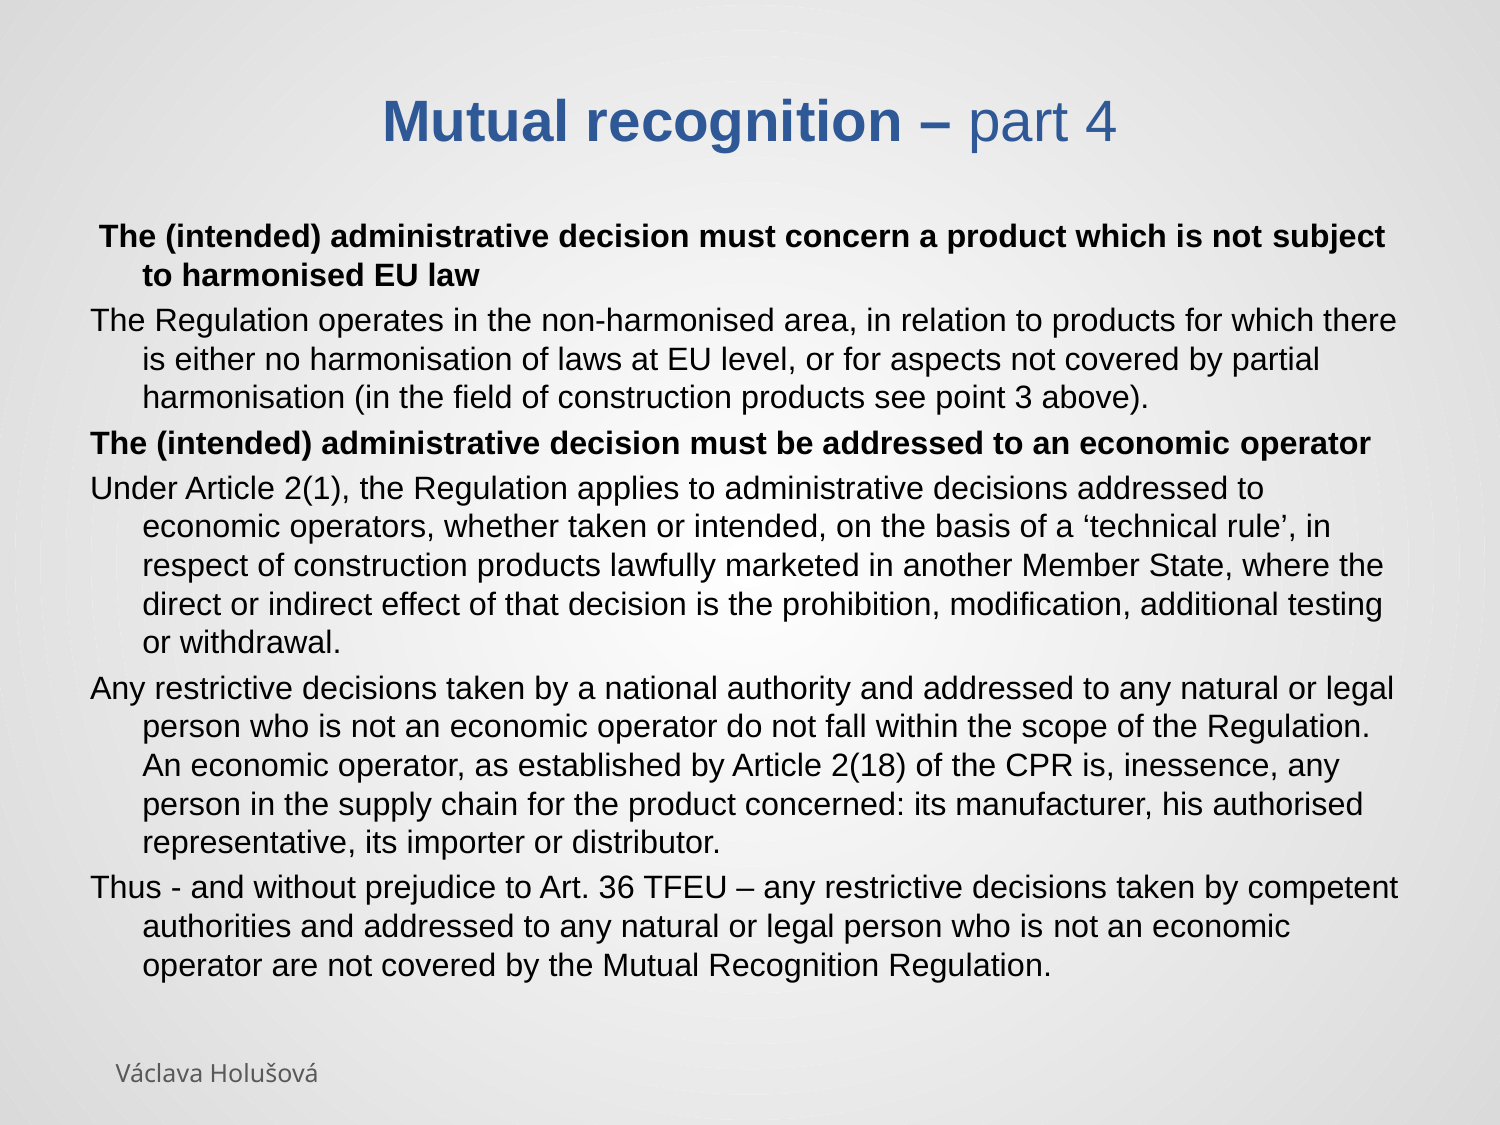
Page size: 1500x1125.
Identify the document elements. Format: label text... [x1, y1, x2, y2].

title Mutual recognition – part 4 [75, 0, 1425, 161]
footer Václava Holušová [108, 1042, 576, 1103]
list The (intended) administrative decision must concern a product which is not subject to harmonised EU law The Regulation operates in the non-harmonised area, in relation to products for which there is either no harmonisation of laws at EU level, or for aspects not covered by partial harmonisation (in the field of construction products see point 3 above). The (intended) administrative decision must be addressed to an economic operator Under Article 2(1), the Regulation applies to administrative decisions addressed to economic operators, whether taken or intended, on the basis of a ‘technical rule’, in respect of construction products lawfully marketed in another Member State, where the direct or indirect effect of that decision is the prohibition, modification, additional testing or withdrawal. Any restrictive decisions taken by a national authority and addressed to any natural or legal person who is not an economic operator do not fall within the scope of the Regulation. An economic operator, as established by Article 2(18) of the CPR is, inessence, any person in the supply chain for the product concerned: its manufacturer, his authorised representative, its importer or distributor. Thus - and without prejudice to Art. 36 TFEU – any restrictive decisions taken by competent authorities and addressed to any natural or legal person who is not an economic operator are not covered by the Mutual Recognition Regulation. [75, 208, 1425, 1005]
